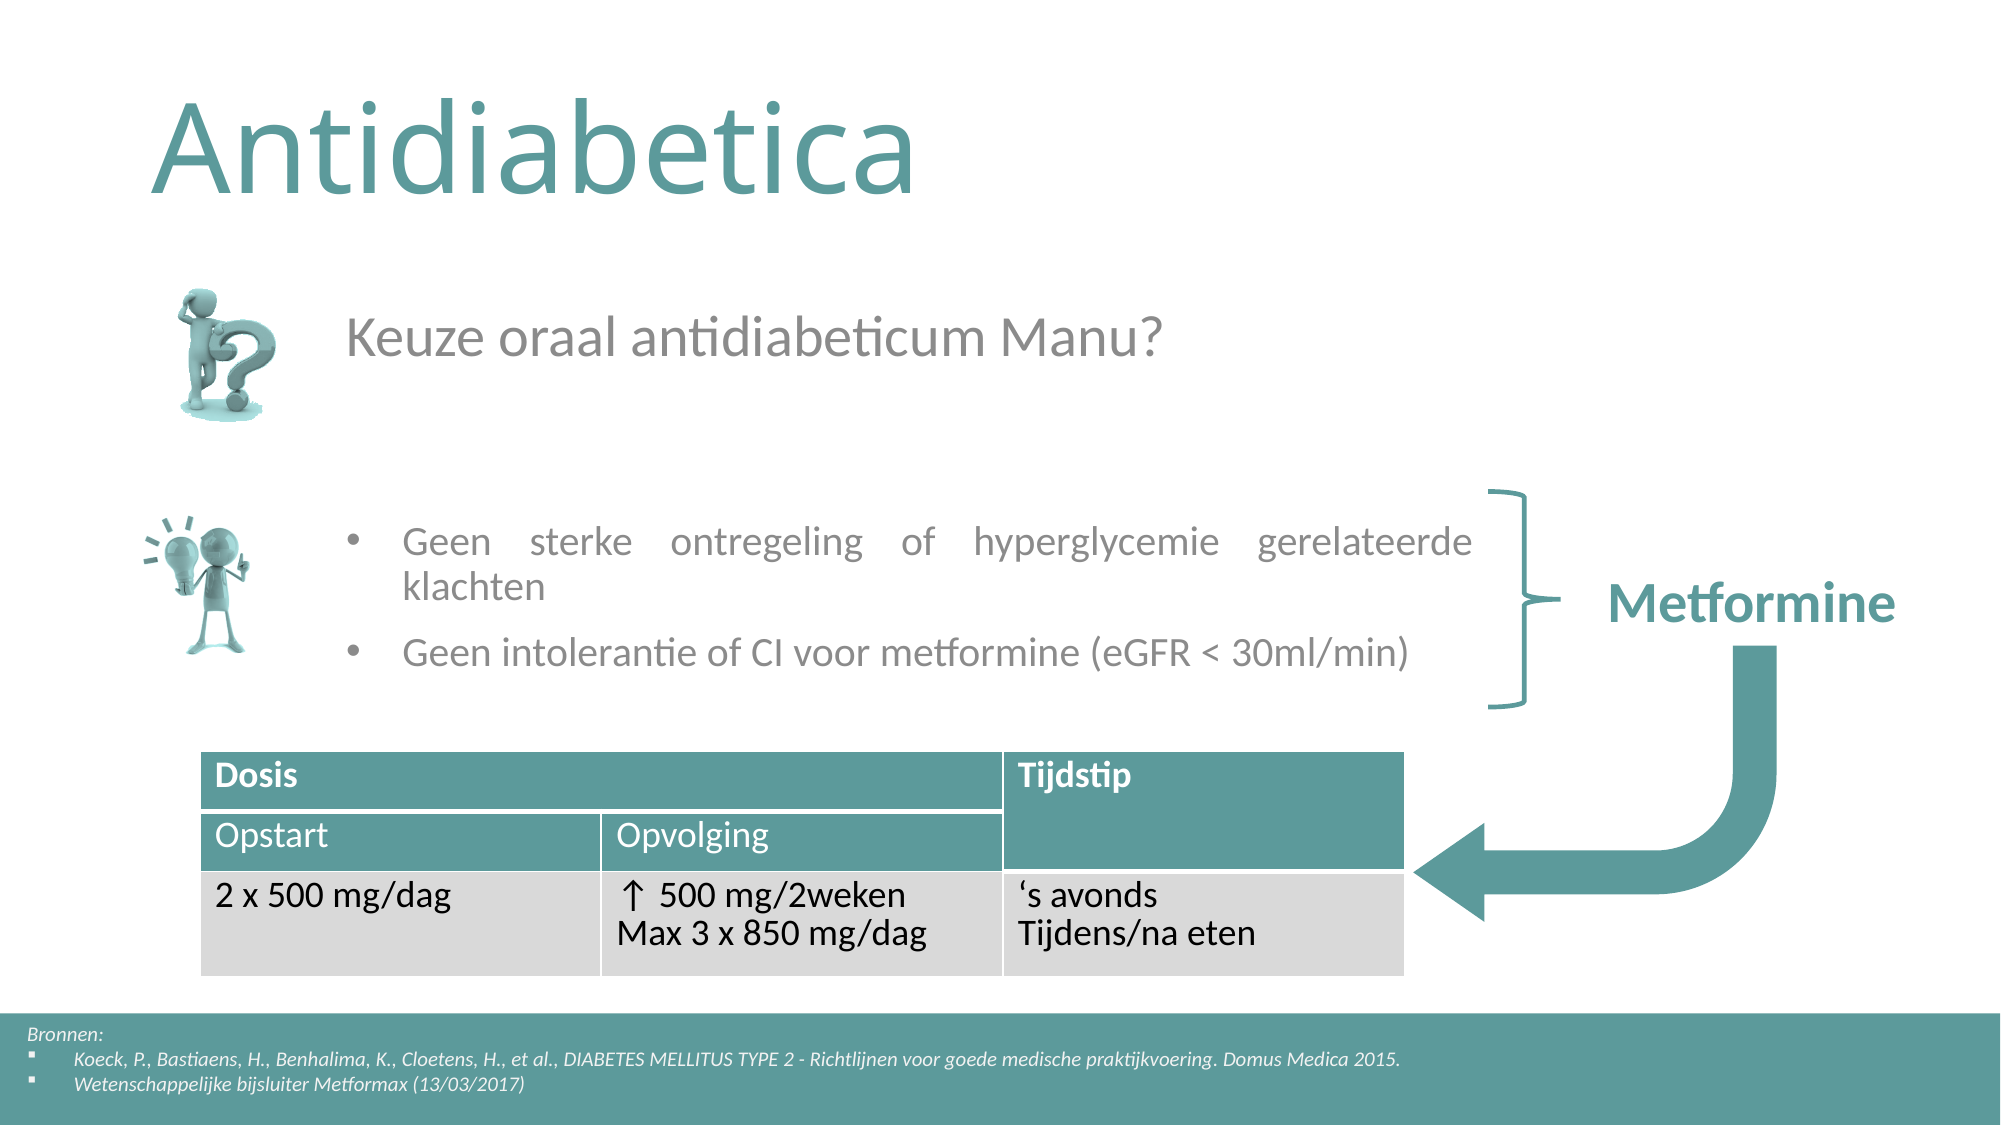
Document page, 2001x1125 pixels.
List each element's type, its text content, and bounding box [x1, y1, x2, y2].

text_box [1413, 645, 1777, 922]
table_cell ‘s avonds Tijdens/na eten [1004, 874, 1404, 976]
text_box Geen sterke ontregeling of hyperglycemie gerelateerde klachten Geen intolerantie of CI voor metformine (eGFR < 30ml/min) [330, 511, 1488, 702]
table_cell Opvolging [602, 814, 1002, 871]
picture [136, 513, 263, 661]
table_cell Opstart [201, 814, 600, 871]
table_header Dosis [201, 752, 1002, 809]
picture [136, 271, 297, 432]
text_box Metformine [1592, 556, 1913, 642]
table_cell ↑ 500 mg/2weken Max 3 x 850 mg/dag [602, 872, 1002, 976]
table_cell 2 x 500 mg/dag [201, 872, 600, 976]
text_box [1488, 490, 1561, 708]
table_header Tijdstip [1004, 752, 1404, 869]
title Antidiabetica [136, 22, 1862, 229]
list Keuze oraal antidiabeticum Manu? [330, 298, 1564, 381]
text_box Bronnen: Koeck, P., Bastiaens, H., Benhalima, K., Cloetens, H., et al., DIABETES MELLITUS TYPE 2 - Richtlijnen voor goede medische praktijkvoering. Domus Medica 2015. Wetenschappelijke bijsluiter Metformax (13/03/2017) [12, 1012, 2000, 1125]
